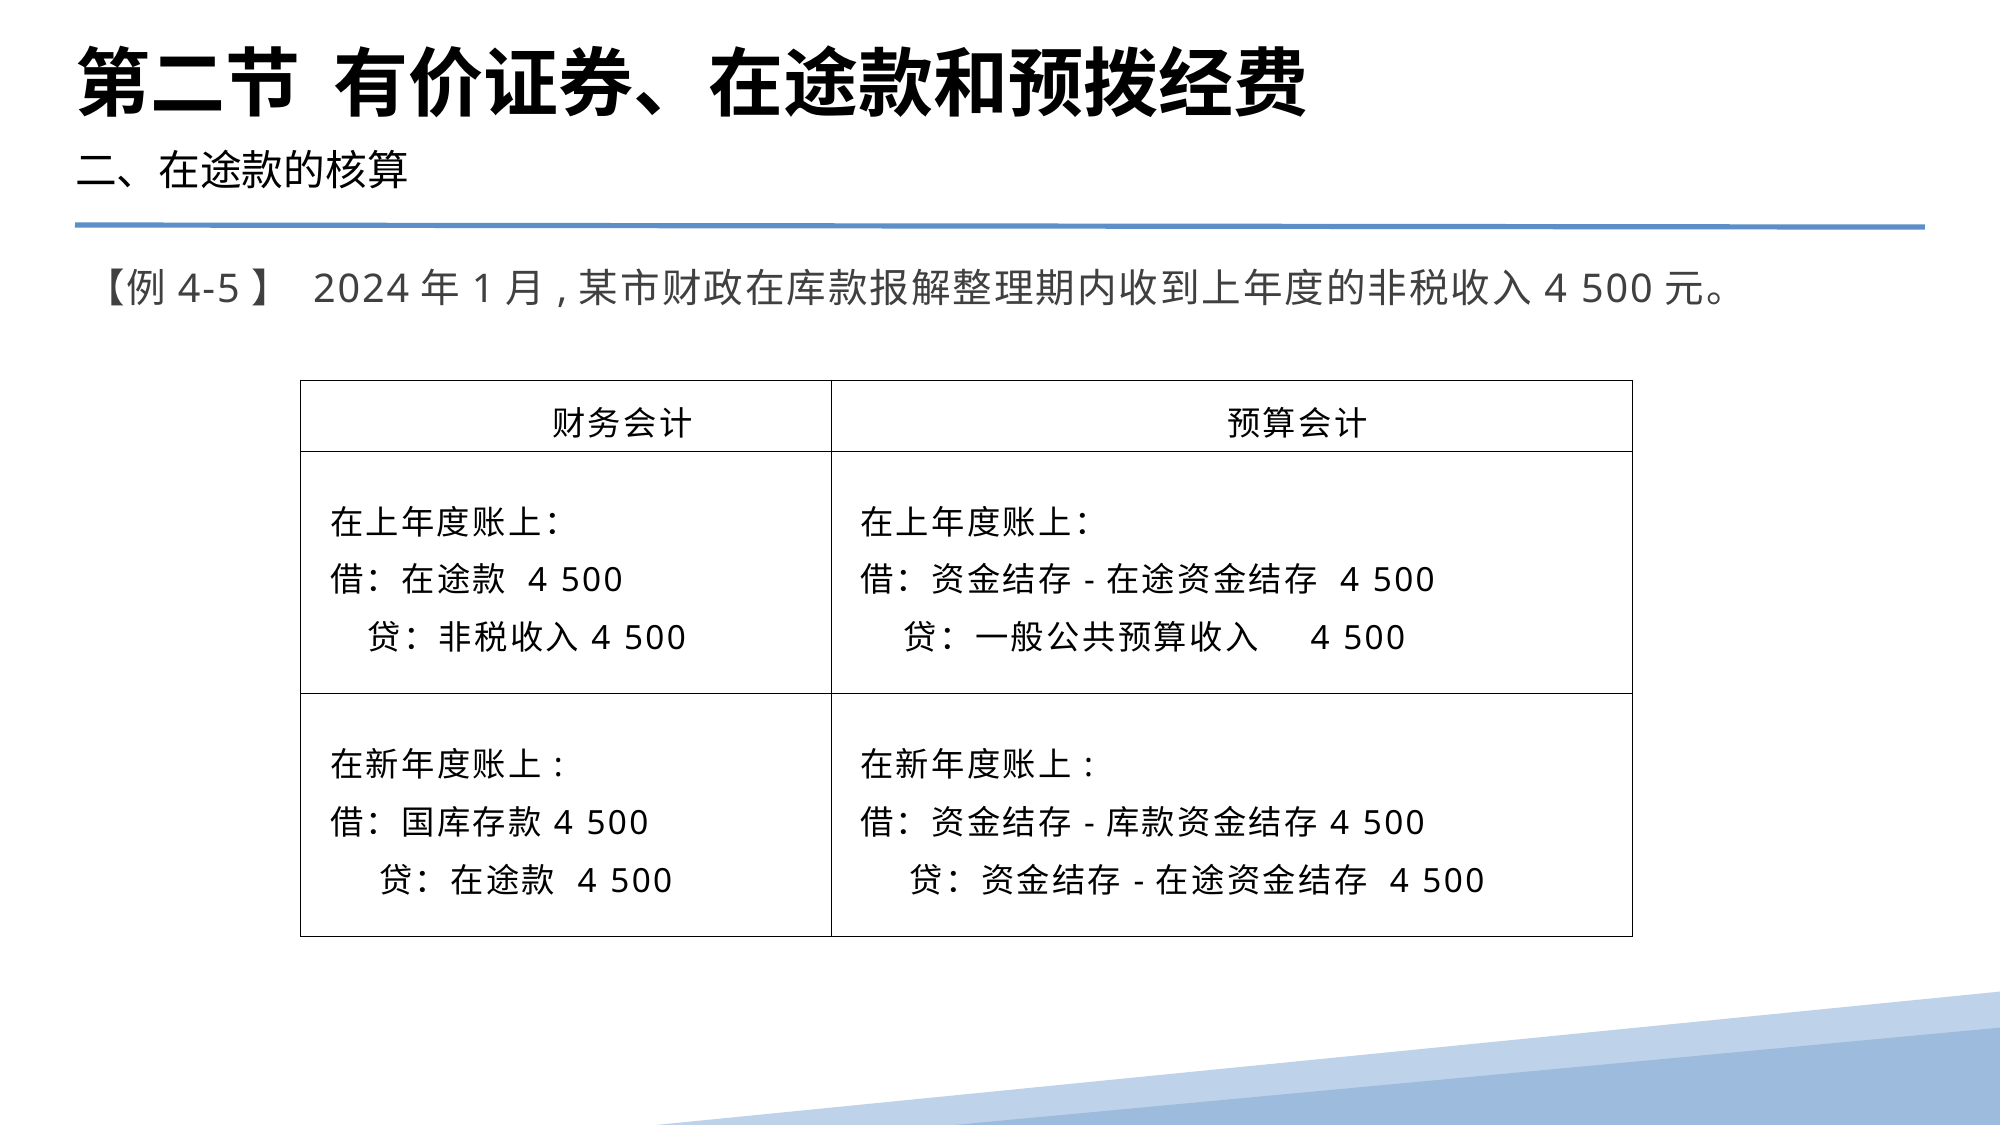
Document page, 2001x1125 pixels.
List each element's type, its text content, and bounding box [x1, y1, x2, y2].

text_box 【例4-5】 2024年1月,某市财政在库款报解整理期内收到上年度的非税收入4 500元。 [74, 238, 1915, 369]
text_box 二、在途款的核算 [75, 124, 1925, 200]
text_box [656, 991, 2000, 1125]
text_box 第二节 有价证券、在途款和预拨经费 [75, 24, 1925, 124]
table_cell 在新年度账上: 借：资金结存-库款资金结存4 500 贷：资金结存-在途资金结存 4 500 [832, 694, 1632, 936]
table_header 财务会计 [301, 381, 831, 451]
table_cell 在上年度账上： 借：在途款 4 500 贷：非税收入4 500 [301, 452, 831, 693]
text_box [74, 224, 1925, 228]
table_cell 在上年度账上： 借：资金结存-在途资金结存 4 500 贷：一般公共预算收入 4 500 [832, 452, 1632, 693]
table_cell 在新年度账上: 借：国库存款4 500 贷：在途款 4 500 [301, 694, 831, 936]
table_header 预算会计 [832, 381, 1632, 451]
